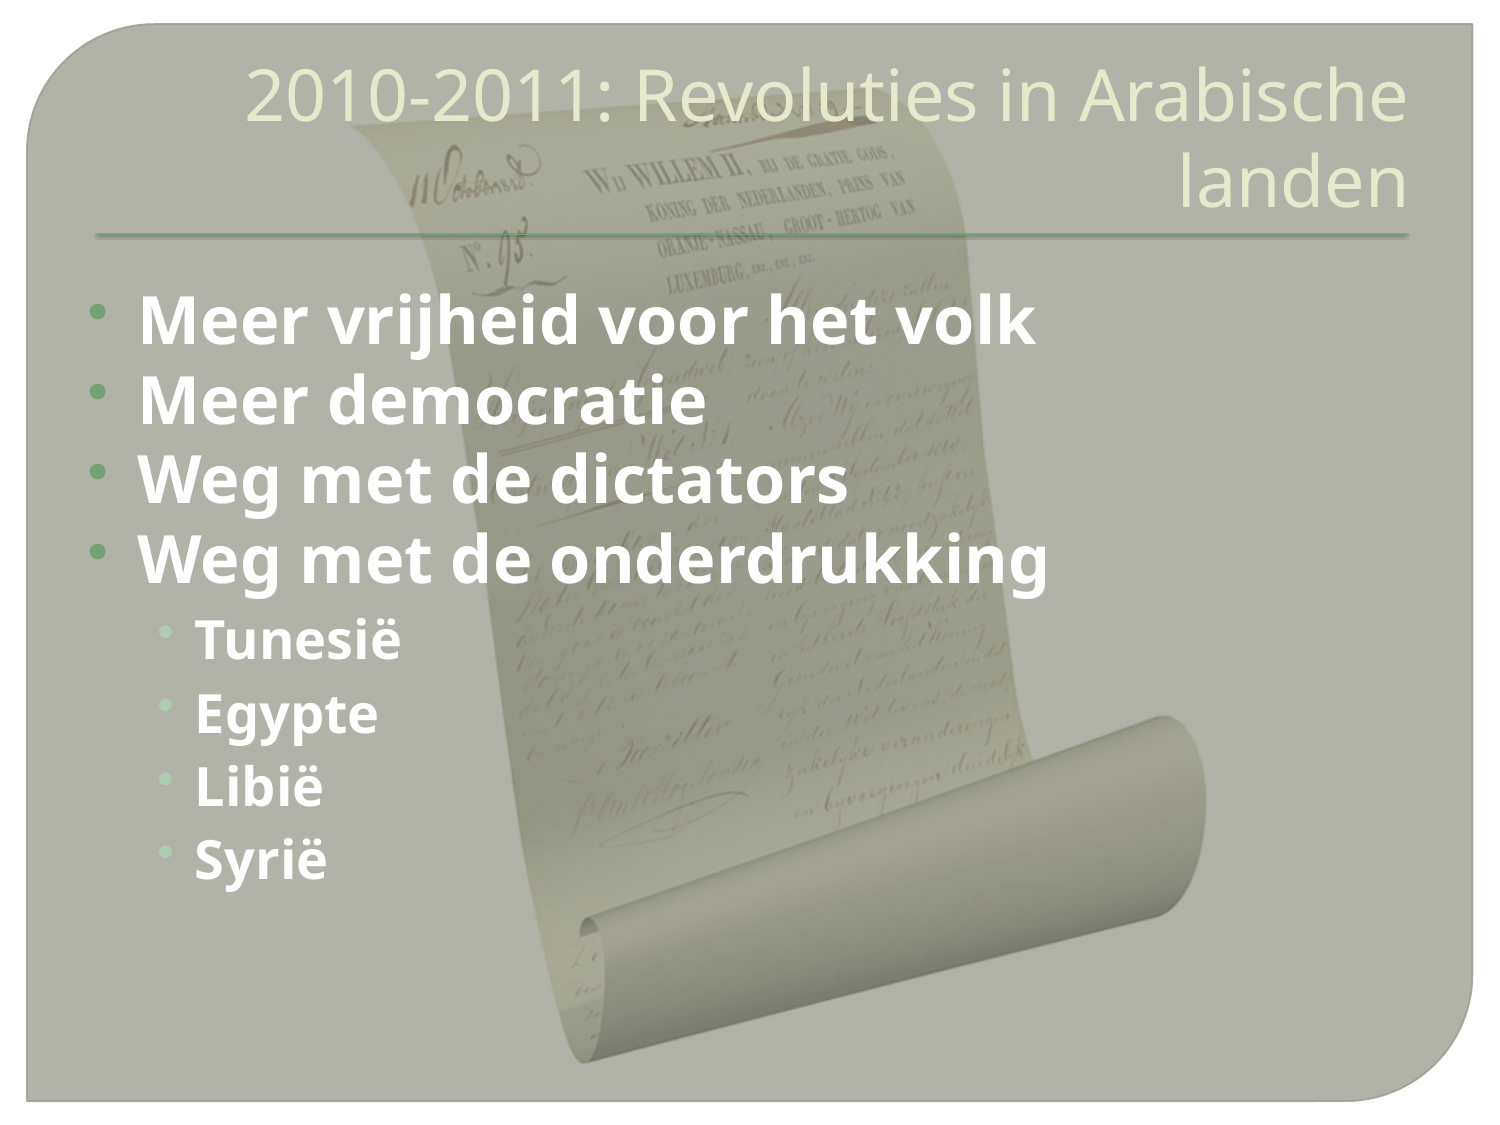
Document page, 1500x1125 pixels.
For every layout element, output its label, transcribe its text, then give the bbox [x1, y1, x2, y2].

text_box [0, 0, 1500, 1125]
list Meer vrijheid voor het volk Meer democratie Weg met de dictators Weg met de onderdrukking Tunesië Egypte Libië Syrië [75, 270, 1425, 1013]
title 2010-2011: Revoluties in Arabische landen [75, 41, 1425, 230]
